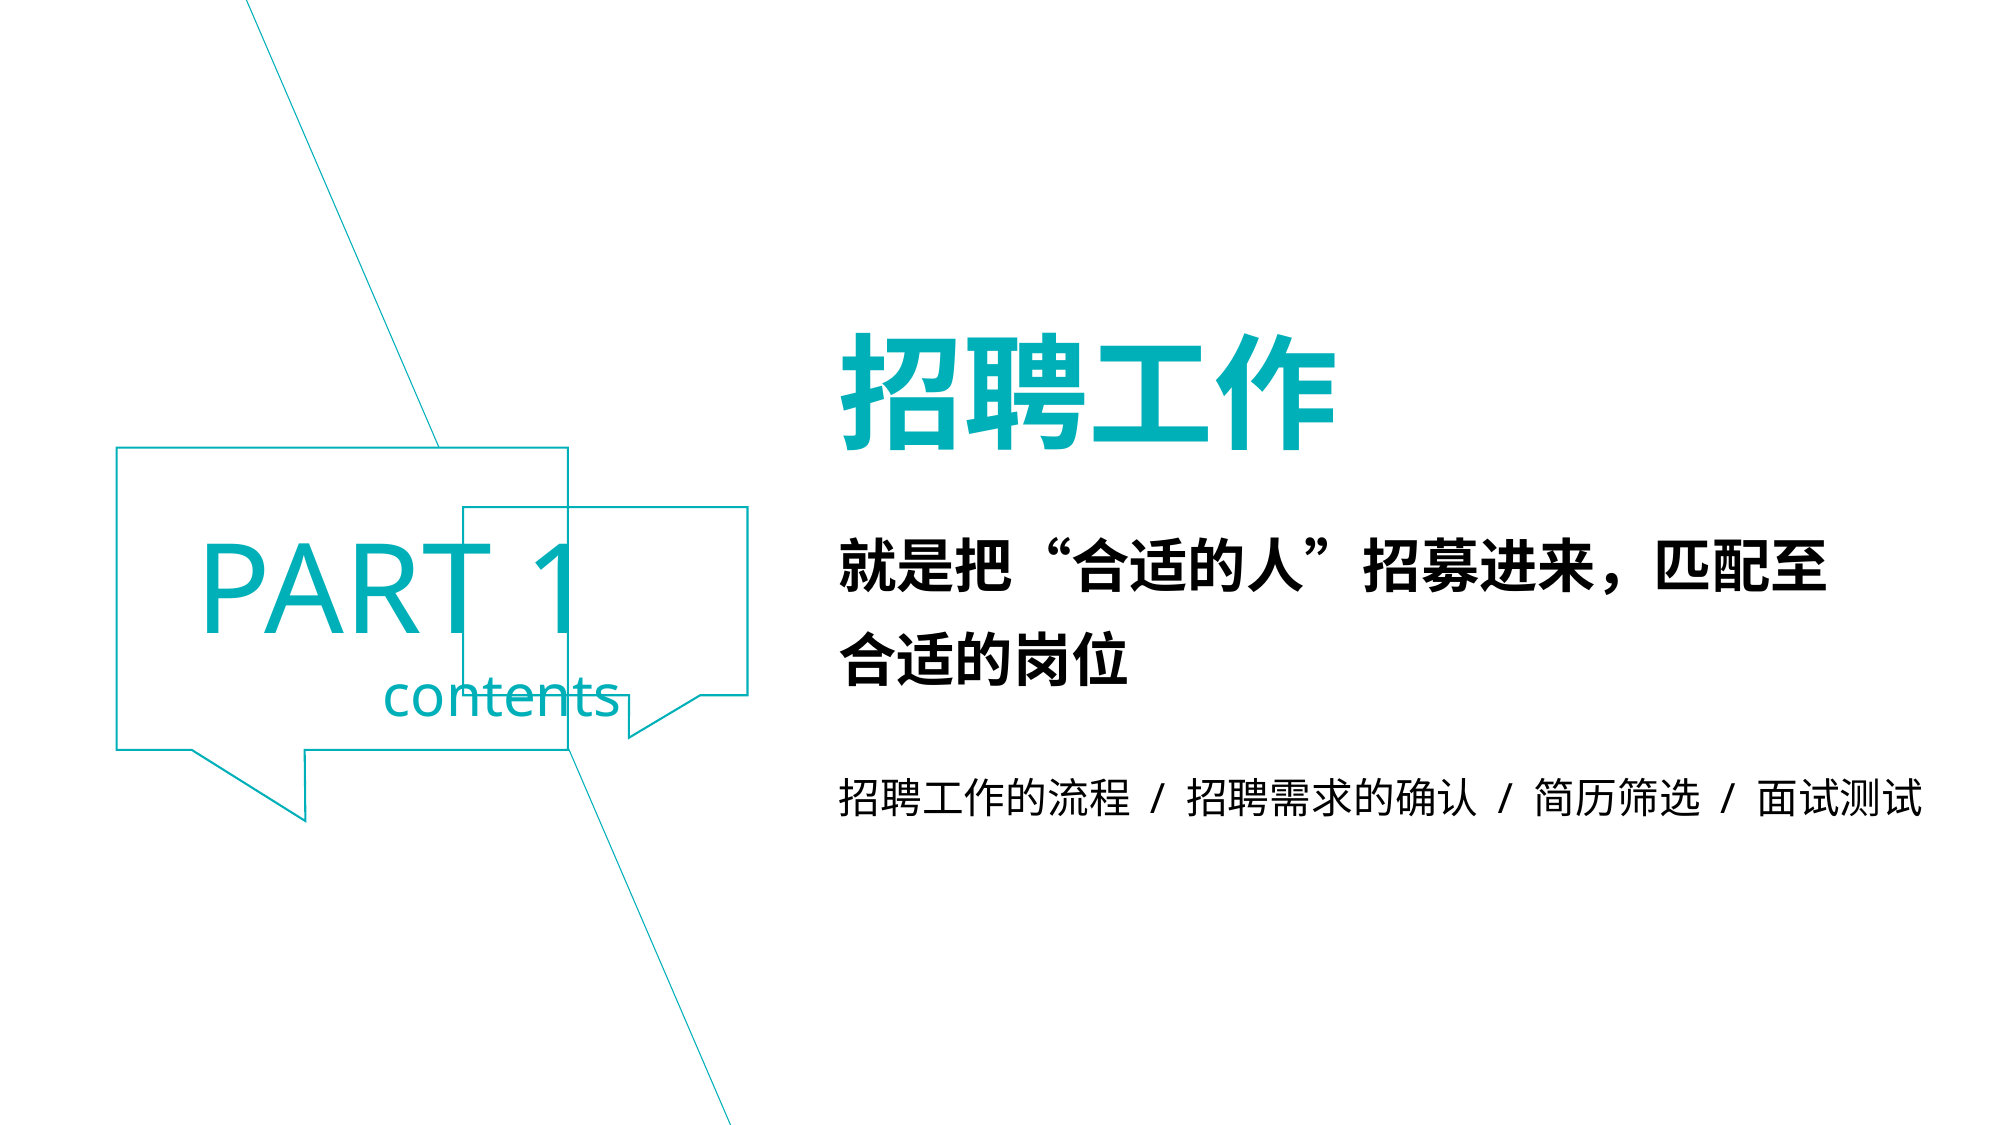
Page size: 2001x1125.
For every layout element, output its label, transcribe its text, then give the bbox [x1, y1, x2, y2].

text_box PART 1 contents [180, 501, 245, 736]
text_box [744, 506, 749, 697]
text_box [115, 446, 245, 785]
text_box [245, 0, 744, 1125]
text_box 招聘工作 就是把“合适的人”招募进来，匹配至 合适的岗位 招聘工作的流程 / 招聘需求的确认 / 简历筛选 / 面试测试 [823, 254, 2000, 991]
